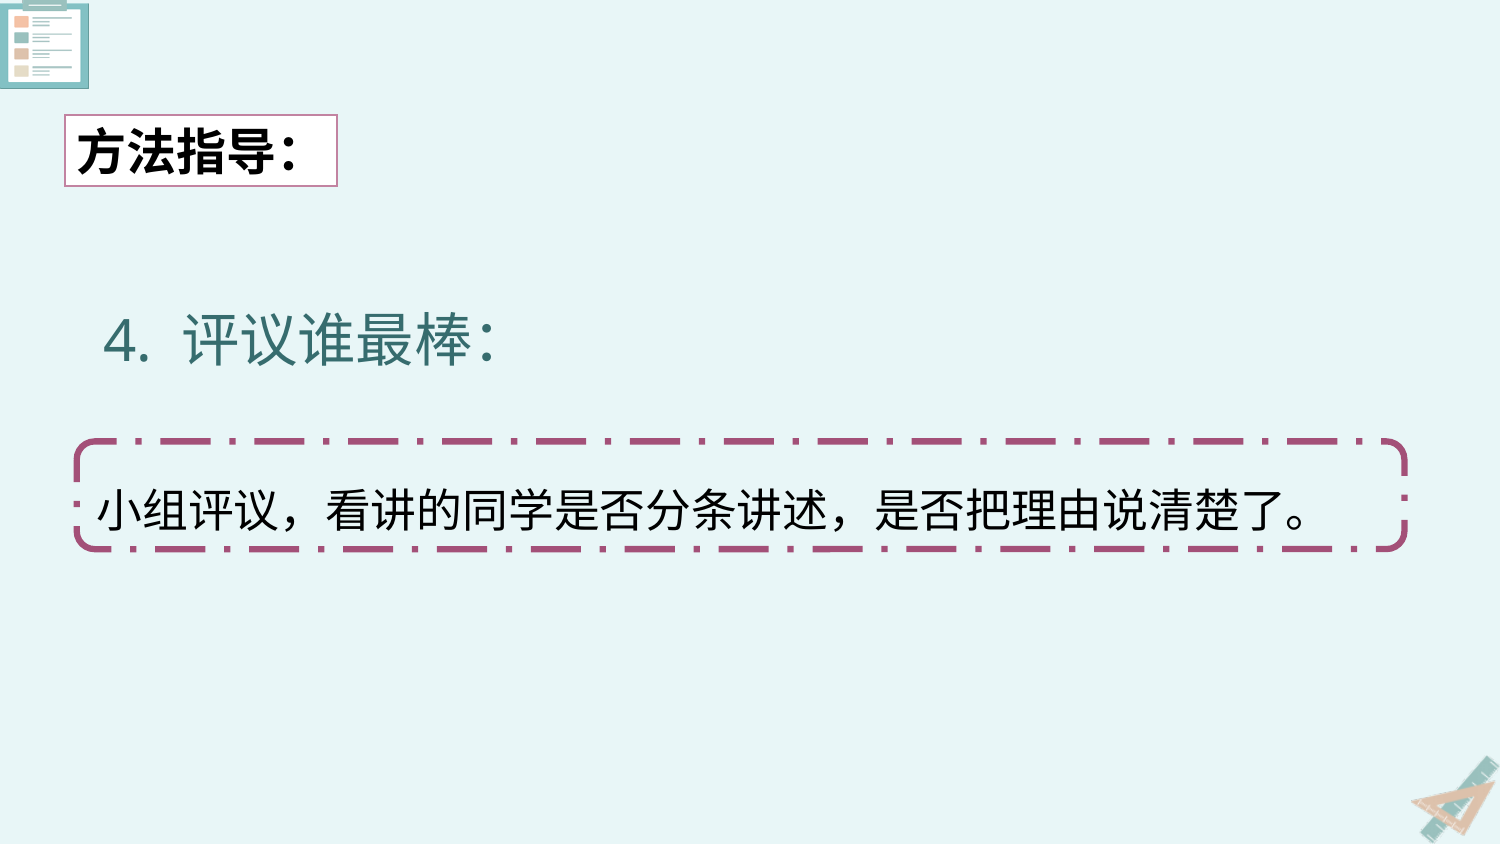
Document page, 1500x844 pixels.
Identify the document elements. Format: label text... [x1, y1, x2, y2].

text_box 小组评议，看讲的同学是否分条讲述，是否把理由说清楚了。 [76, 441, 1405, 550]
picture [1411, 755, 1500, 844]
picture [0, 0, 89, 89]
text_box 4. 评议谁最棒： [88, 260, 1164, 381]
text_box 方法指导： [64, 114, 338, 187]
